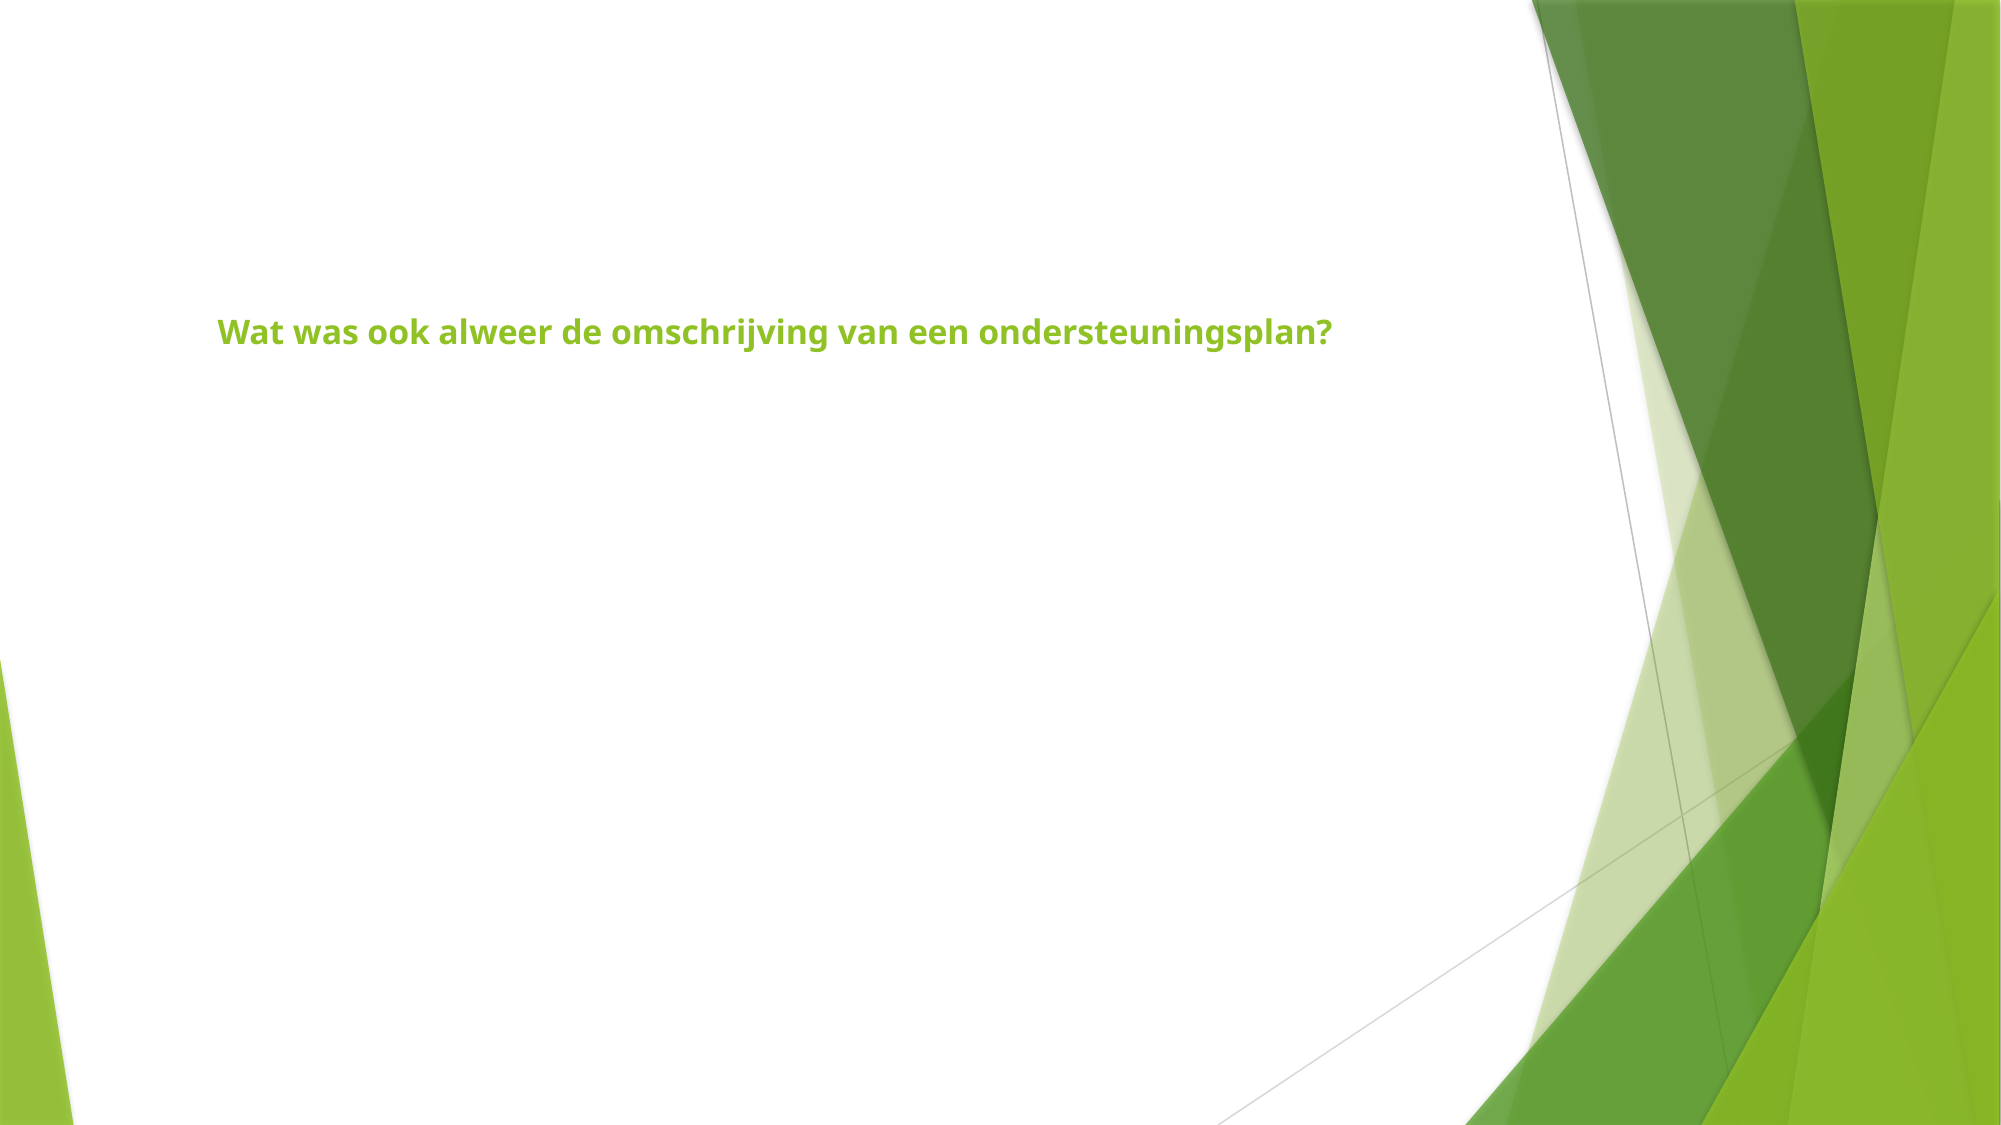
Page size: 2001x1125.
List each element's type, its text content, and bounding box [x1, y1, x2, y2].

title Wat was ook alweer de omschrijving van een ondersteuningsplan? [202, 263, 1613, 481]
